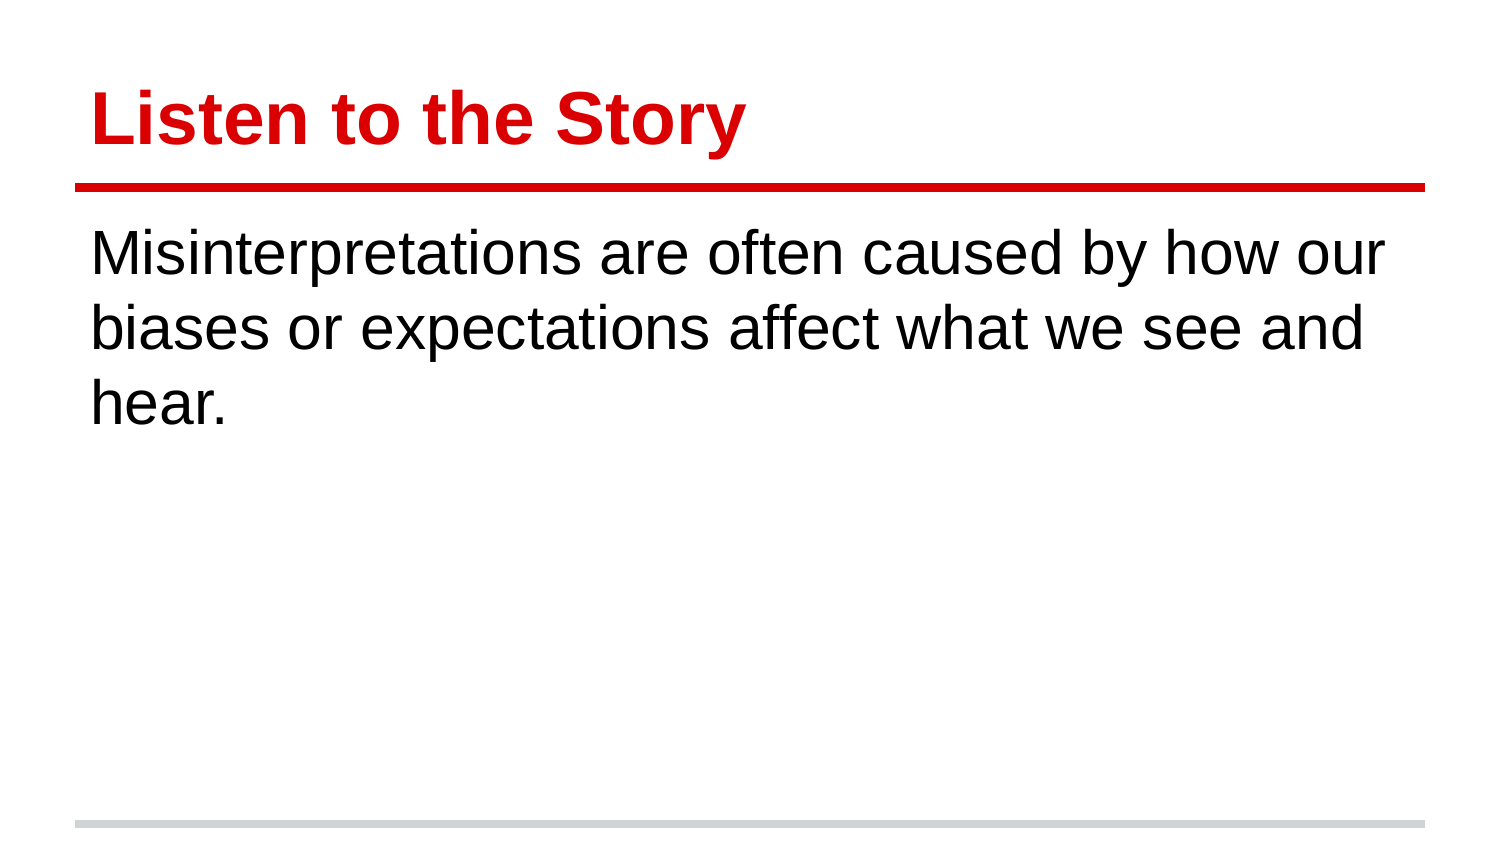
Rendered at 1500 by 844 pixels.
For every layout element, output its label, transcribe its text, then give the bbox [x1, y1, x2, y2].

title Listen to the Story [75, 33, 1425, 175]
list Misinterpretations are often caused by how our biases or expectations affect what we see and hear. [75, 196, 1425, 808]
